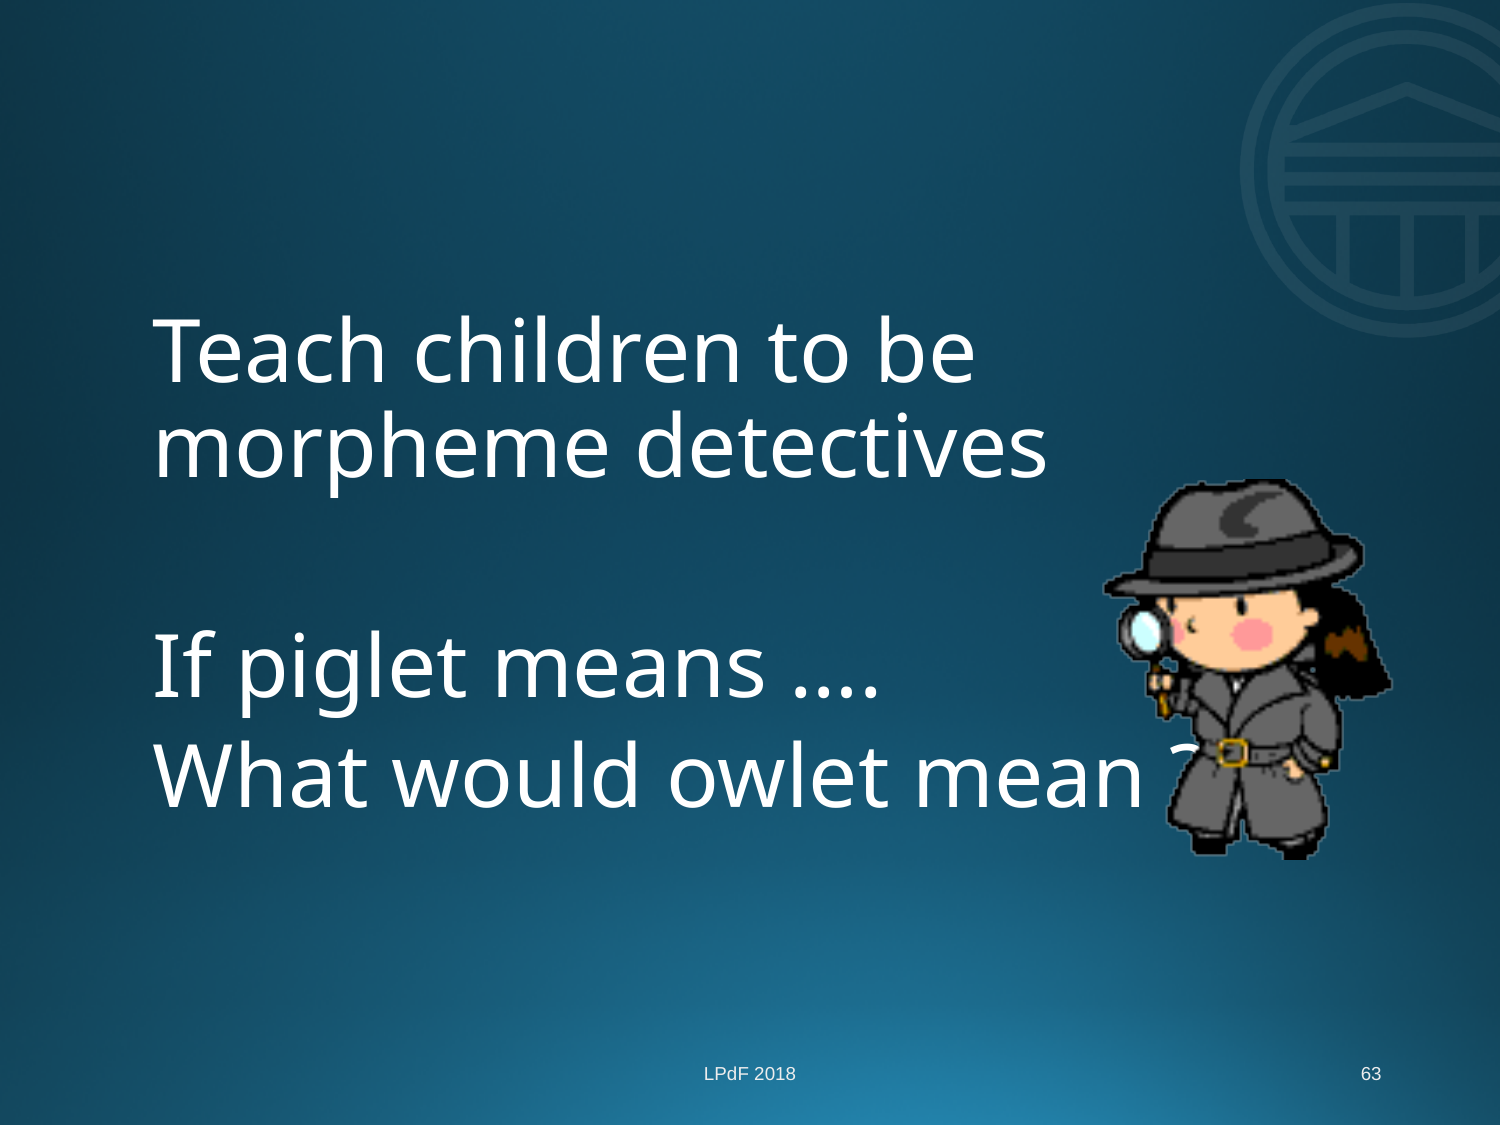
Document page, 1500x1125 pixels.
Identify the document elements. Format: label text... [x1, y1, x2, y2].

list Teach children to be morpheme detectives If piglet means …. What would owlet mean ? [137, 299, 1397, 1014]
footer LPdF 2018 [496, 1042, 1004, 1103]
picture [0, 0, 1500, 1125]
slide_number 63 [1059, 1042, 1397, 1103]
